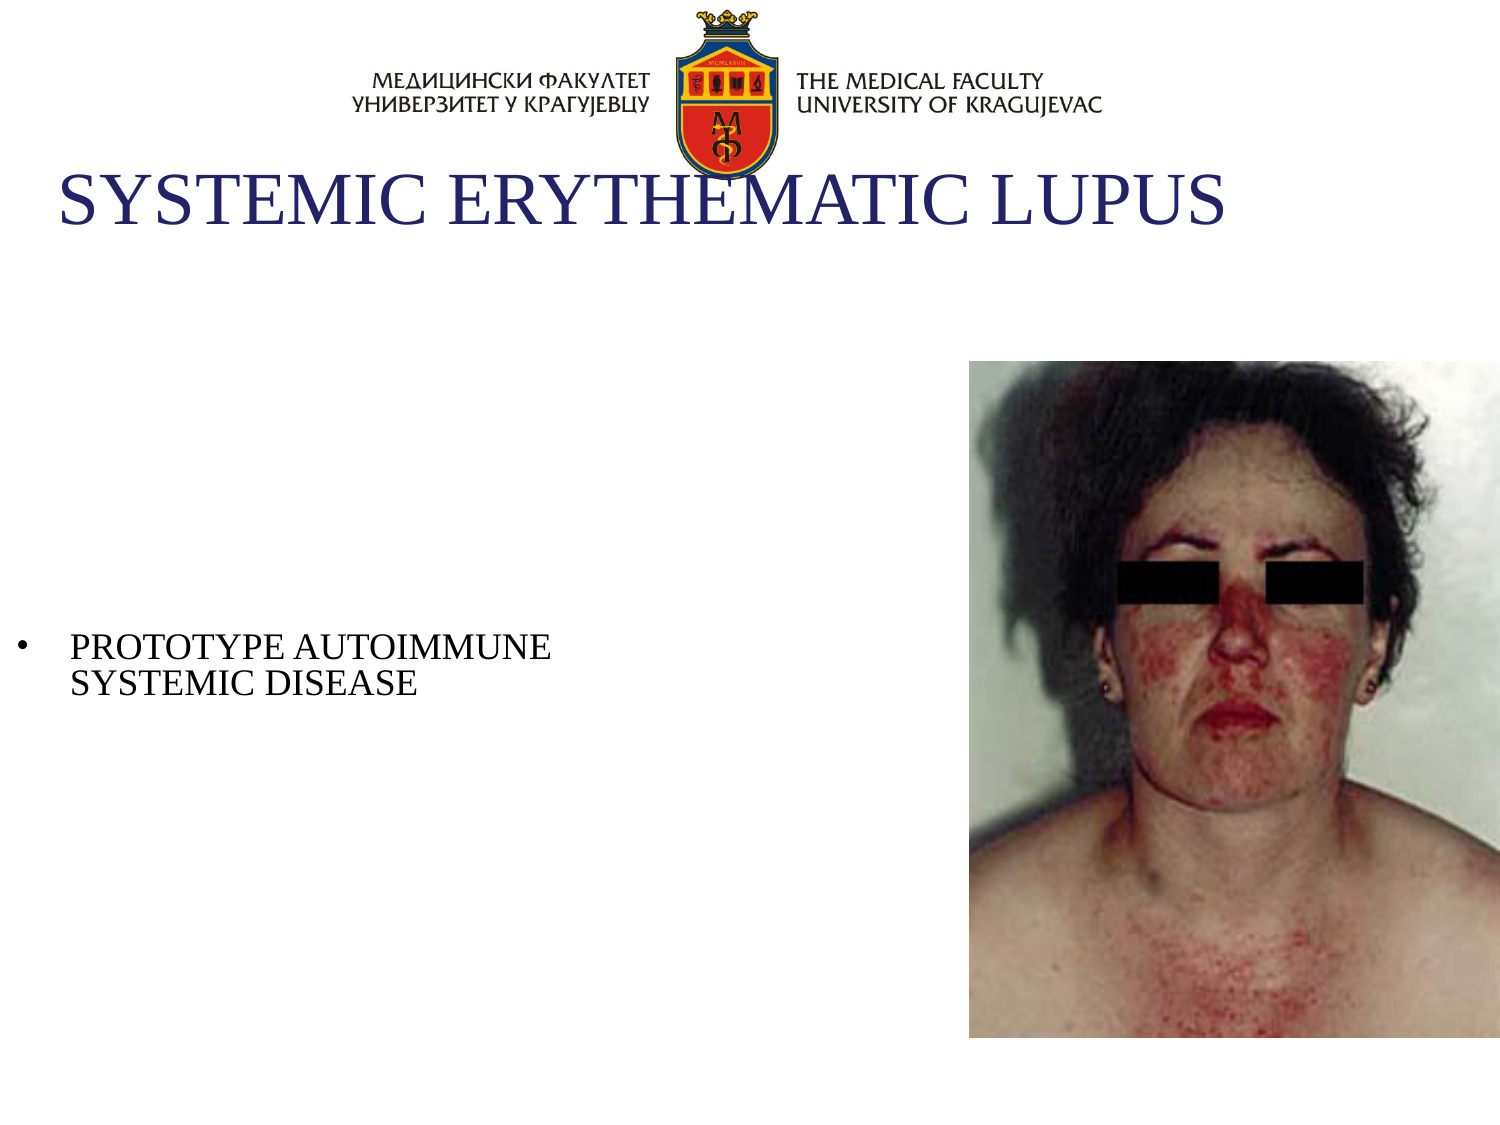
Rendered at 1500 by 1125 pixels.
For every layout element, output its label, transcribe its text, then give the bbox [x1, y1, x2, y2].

text_box PROTOTYPE AUTOIMMUNE SYSTEMIC DISEASE [0, 574, 615, 1047]
text_box SYSTEMIC ERYTHEMATIC LUPUS [0, 196, 1287, 374]
picture [969, 361, 1500, 1038]
picture [328, 0, 1125, 191]
